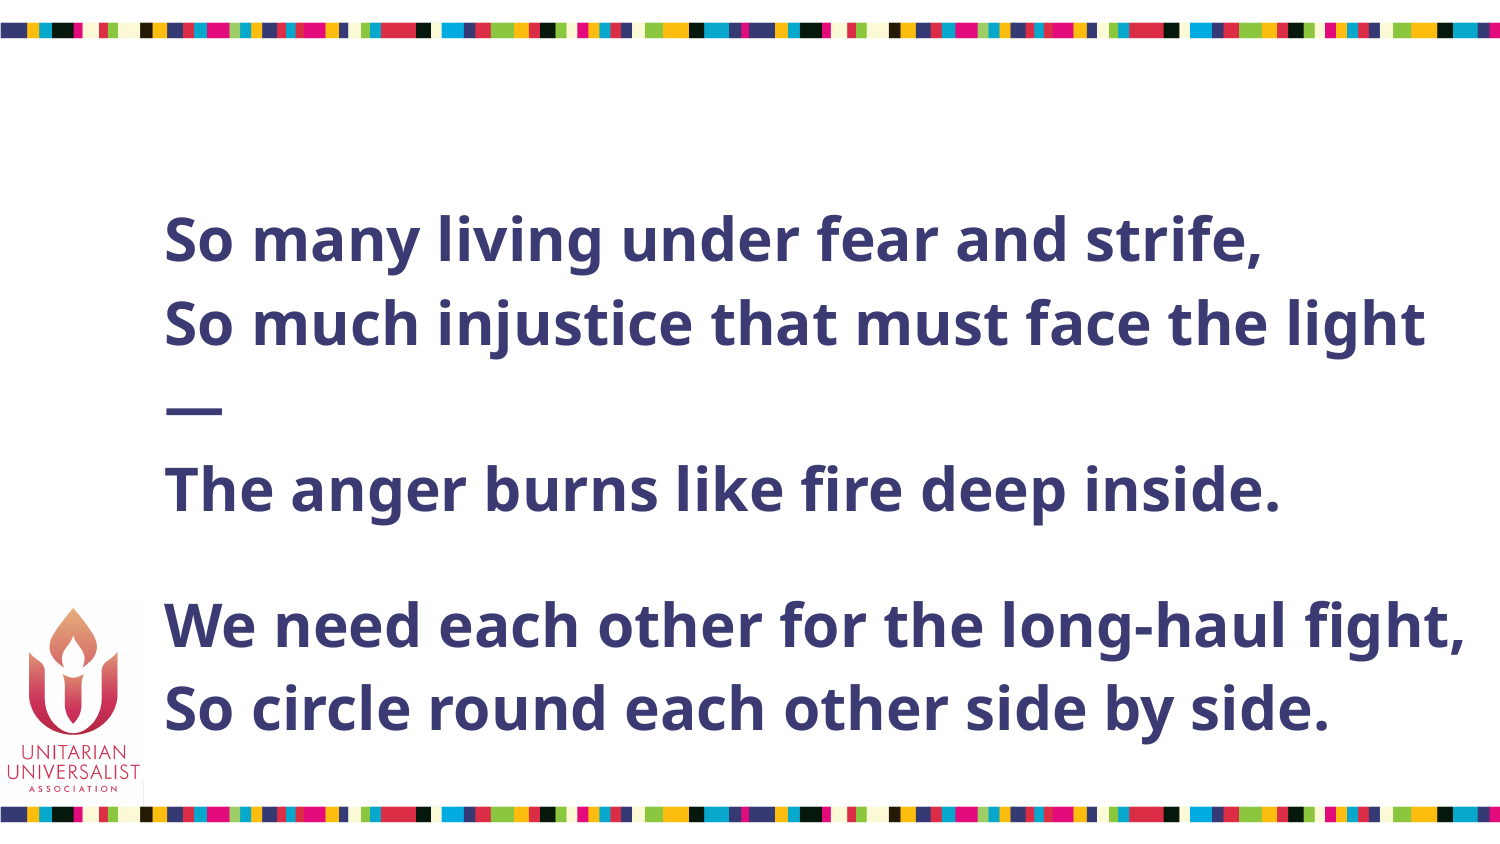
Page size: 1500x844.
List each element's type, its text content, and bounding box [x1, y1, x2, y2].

text_box So many living under fear and strife, So much injustice that must face the light — The anger burns like fire deep inside. We need each other for the long-haul fight, So circle round each other side by side. [149, 175, 1495, 758]
picture [0, 22, 1500, 40]
picture [0, 600, 1500, 824]
